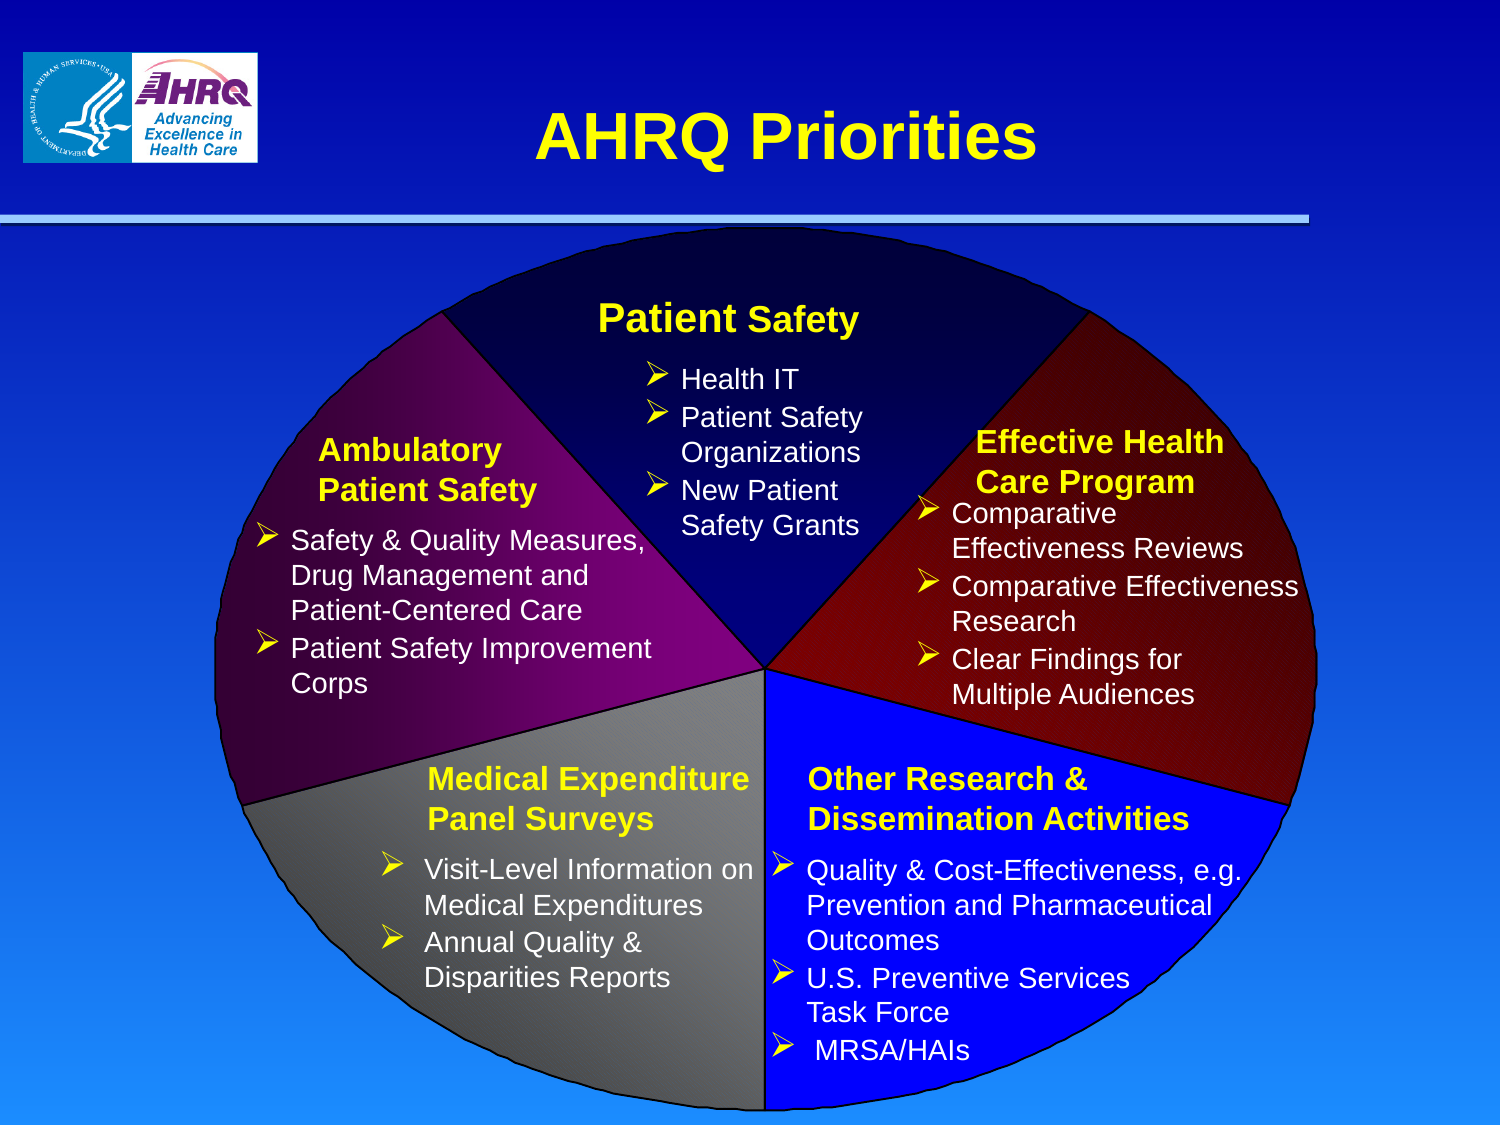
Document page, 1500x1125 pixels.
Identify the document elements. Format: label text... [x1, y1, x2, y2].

picture [88, 61, 95, 67]
picture [91, 79, 124, 124]
picture [99, 93, 122, 124]
picture [67, 74, 118, 124]
title AHRQ Priorities [236, 36, 1337, 123]
picture [133, 54, 236, 124]
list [0, 124, 1500, 1125]
